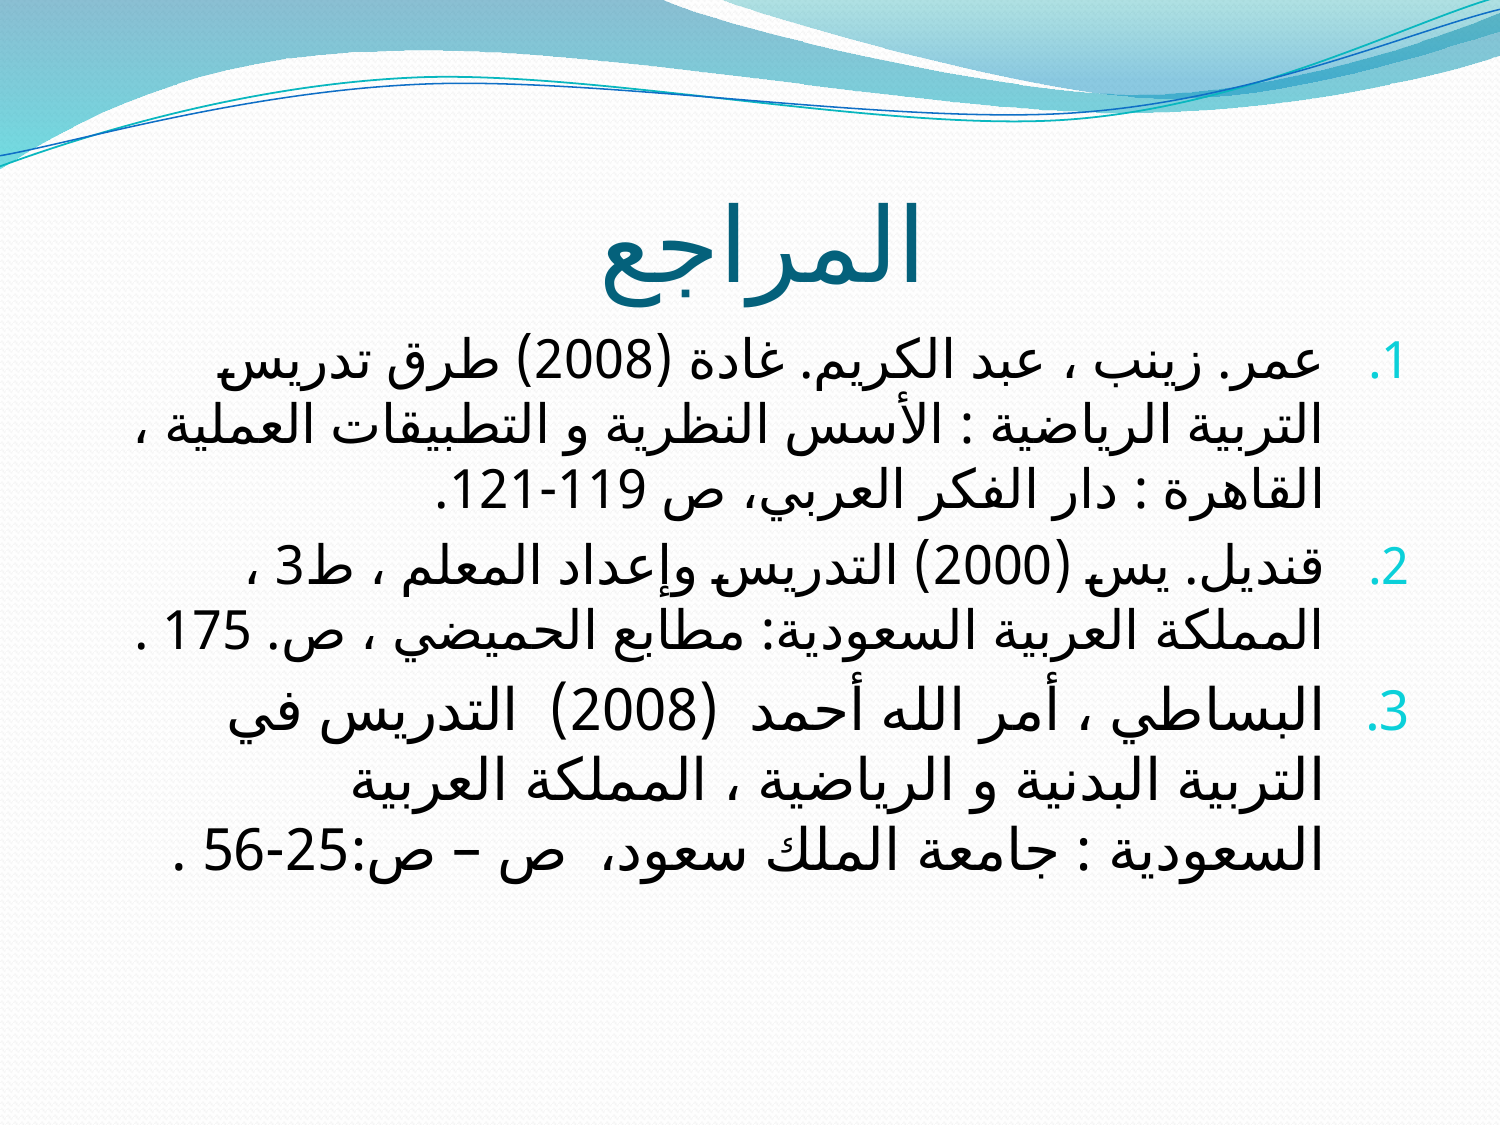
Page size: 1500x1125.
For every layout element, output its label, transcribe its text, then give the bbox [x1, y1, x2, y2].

list عمر. زينب ، عبد الكريم. غادة (2008) طرق تدريس التربية الرياضية : الأسس النظرية و التطبيقات العملية ، القاهرة : دار الفكر العربي، ص 119-121. قنديل. يس (2000) التدريس وإعداد المعلم ، ط3 ، المملكة العربية السعودية: مطابع الحميضي ، ص. 175 . البساطي ، أمر الله أحمد (2008) التدريس في التربية البدنية و الرياضية ، المملكة العربية السعودية : جامعة الملك سعود، ص – ص:25-56 . [75, 317, 1425, 1038]
title المراجع [75, 115, 1425, 303]
